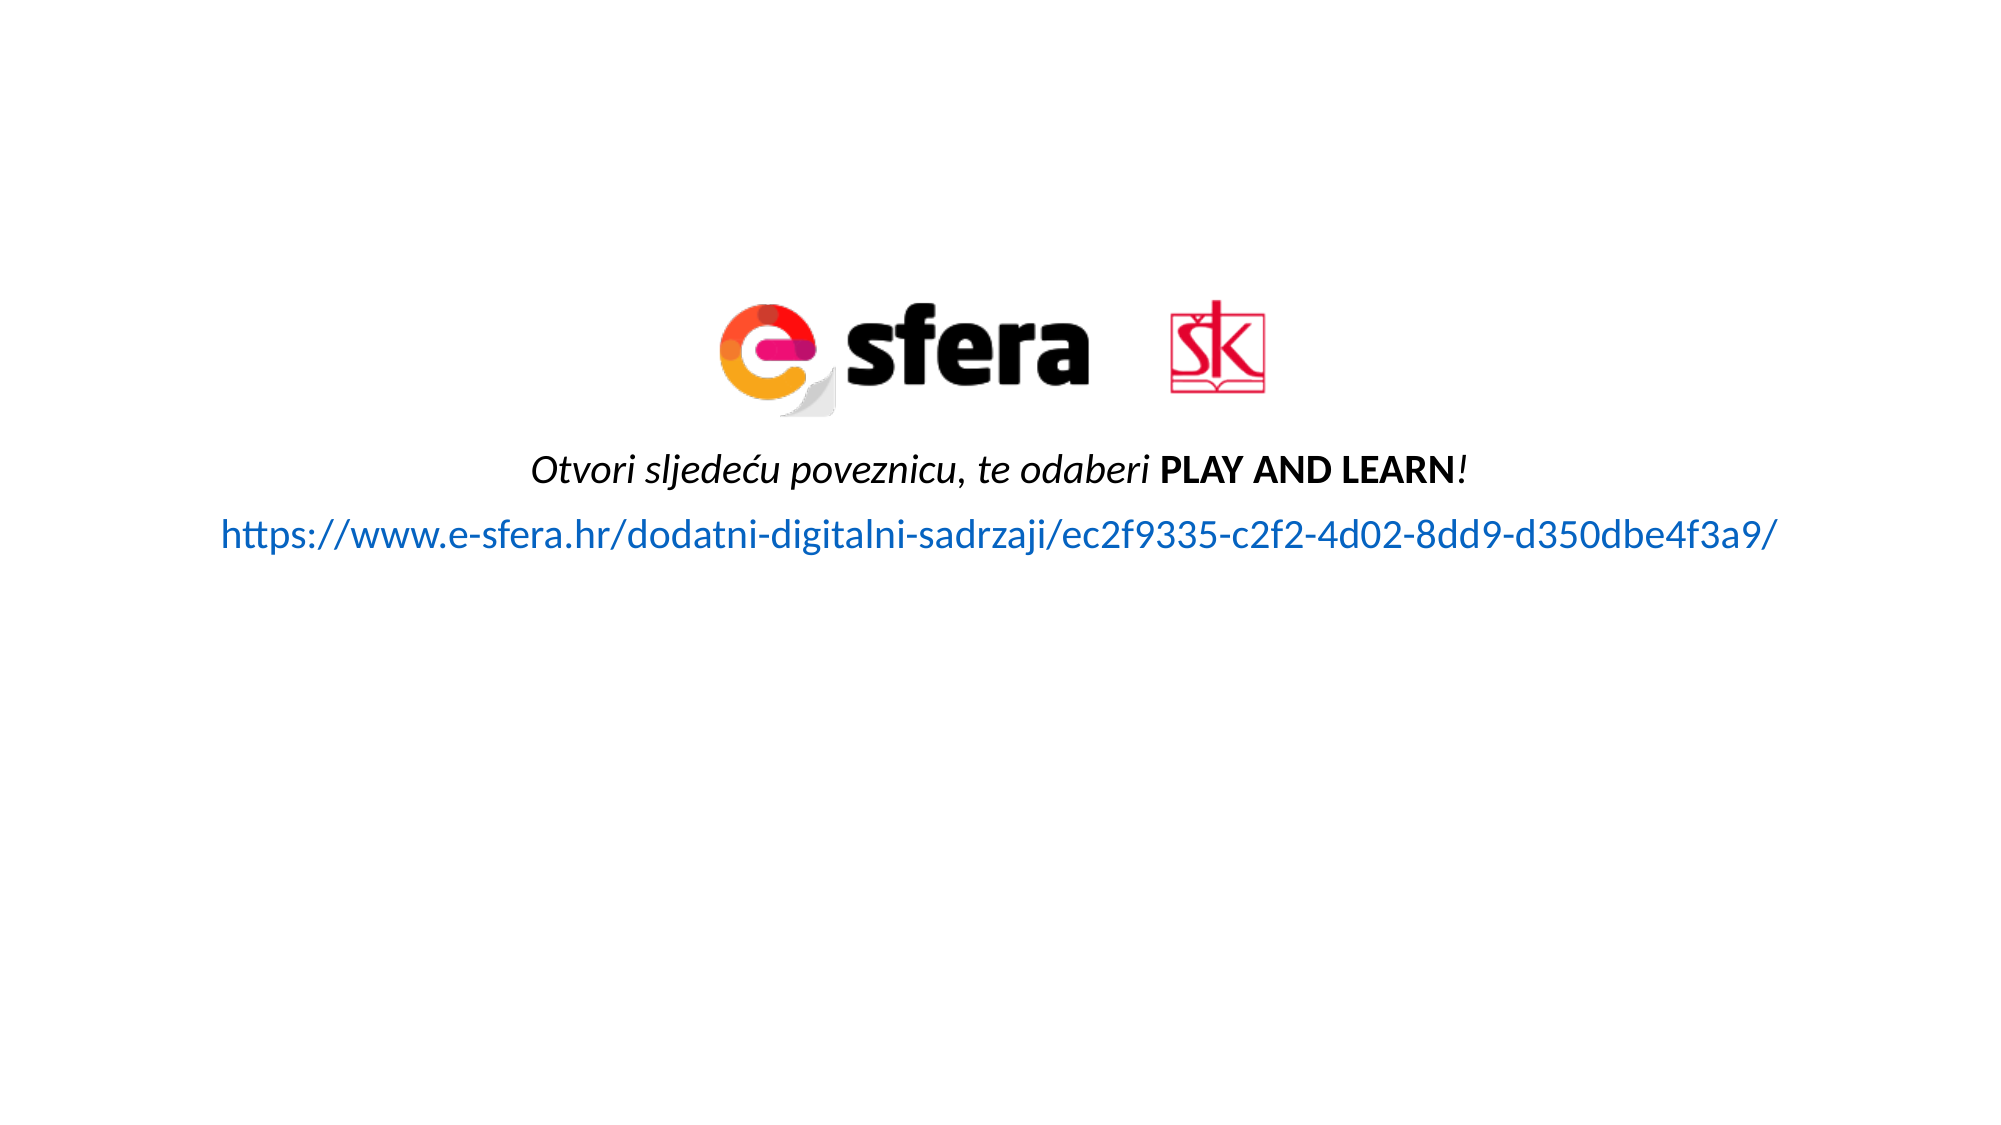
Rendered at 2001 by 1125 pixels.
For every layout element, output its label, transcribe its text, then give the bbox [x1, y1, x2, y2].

text_box Otvori sljedeću poveznicu, te odaberi PLAY AND LEARN! https://www.e-sfera.hr/dodatni-digitalni-sadrzaji/ec2f9335-c2f2-4d02-8dd9-d350dbe4f3a9/ [30, 439, 1970, 753]
picture [687, 203, 1313, 516]
